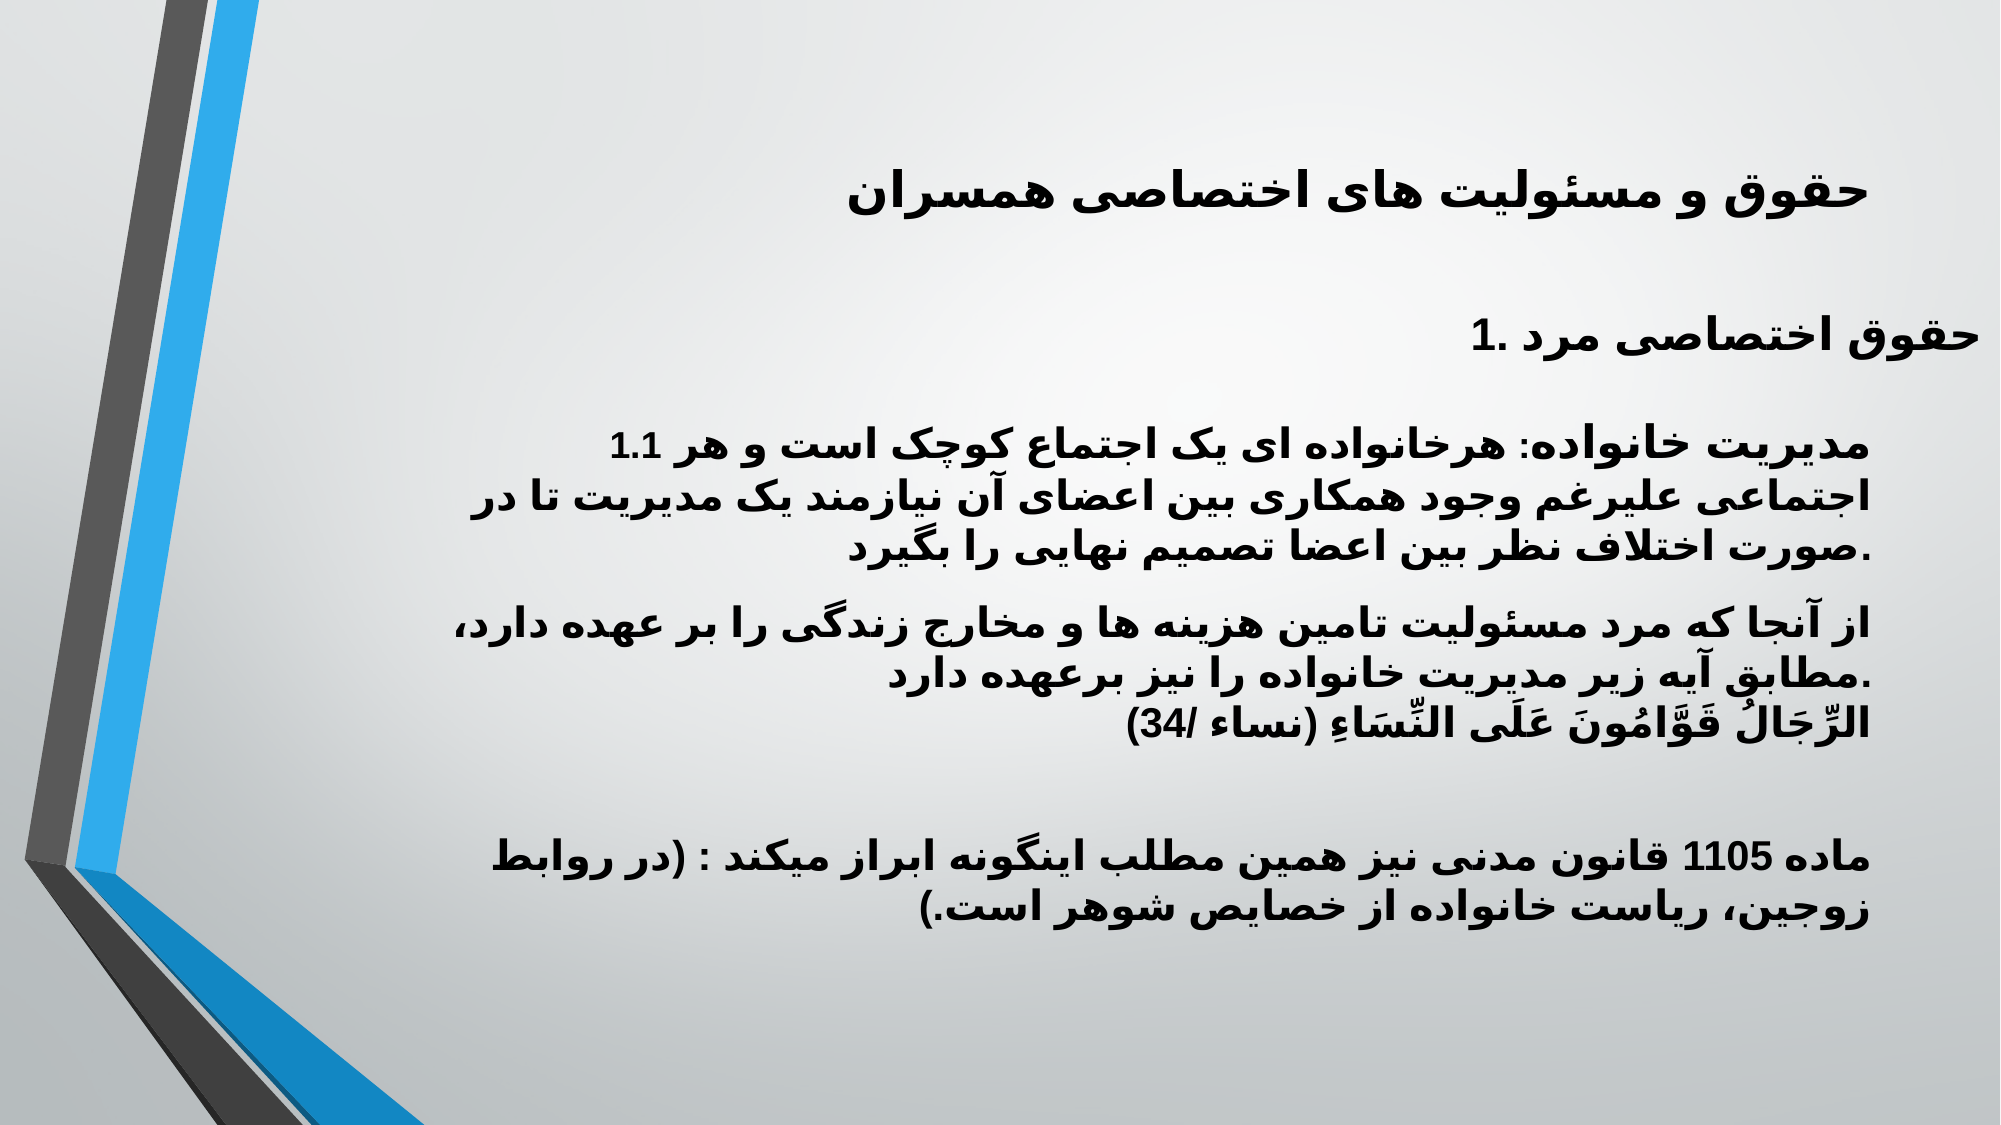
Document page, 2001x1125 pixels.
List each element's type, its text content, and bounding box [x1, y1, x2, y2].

text_box 1. حقوق اختصاصی مرد [1230, 297, 1999, 367]
list حقوق و مسئولیت های اختصاصی همسران [243, 122, 1887, 254]
text_box 1.1 مدیریت خانواده: هرخانواده ای یک اجتماع کوچک است و هر اجتماعی علیرغم وجود همکاری بین اعضای آن نیازمند یک مدیریت تا در صورت اختلاف نظر بین اعضا تصمیم نهایی را بگیرد. [344, 400, 1887, 576]
text_box از آنجا که مرد مسئولیت تامین هزینه ها و مخارج زندگی را بر عهده دارد، مطابق آیه زیر مدیریت خانواده را نیز برعهده دارد. الرِّجَالُ قَوَّامُونَ عَلَى النِّسَاءِ (نساء /34) [424, 588, 1887, 754]
text_box ماده 1105 قانون مدنی نیز همین مطلب اینگونه ابراز میکند : (در روابط زوجین، ریاست خانواده از خصایص شوهر است.) [424, 820, 1887, 936]
